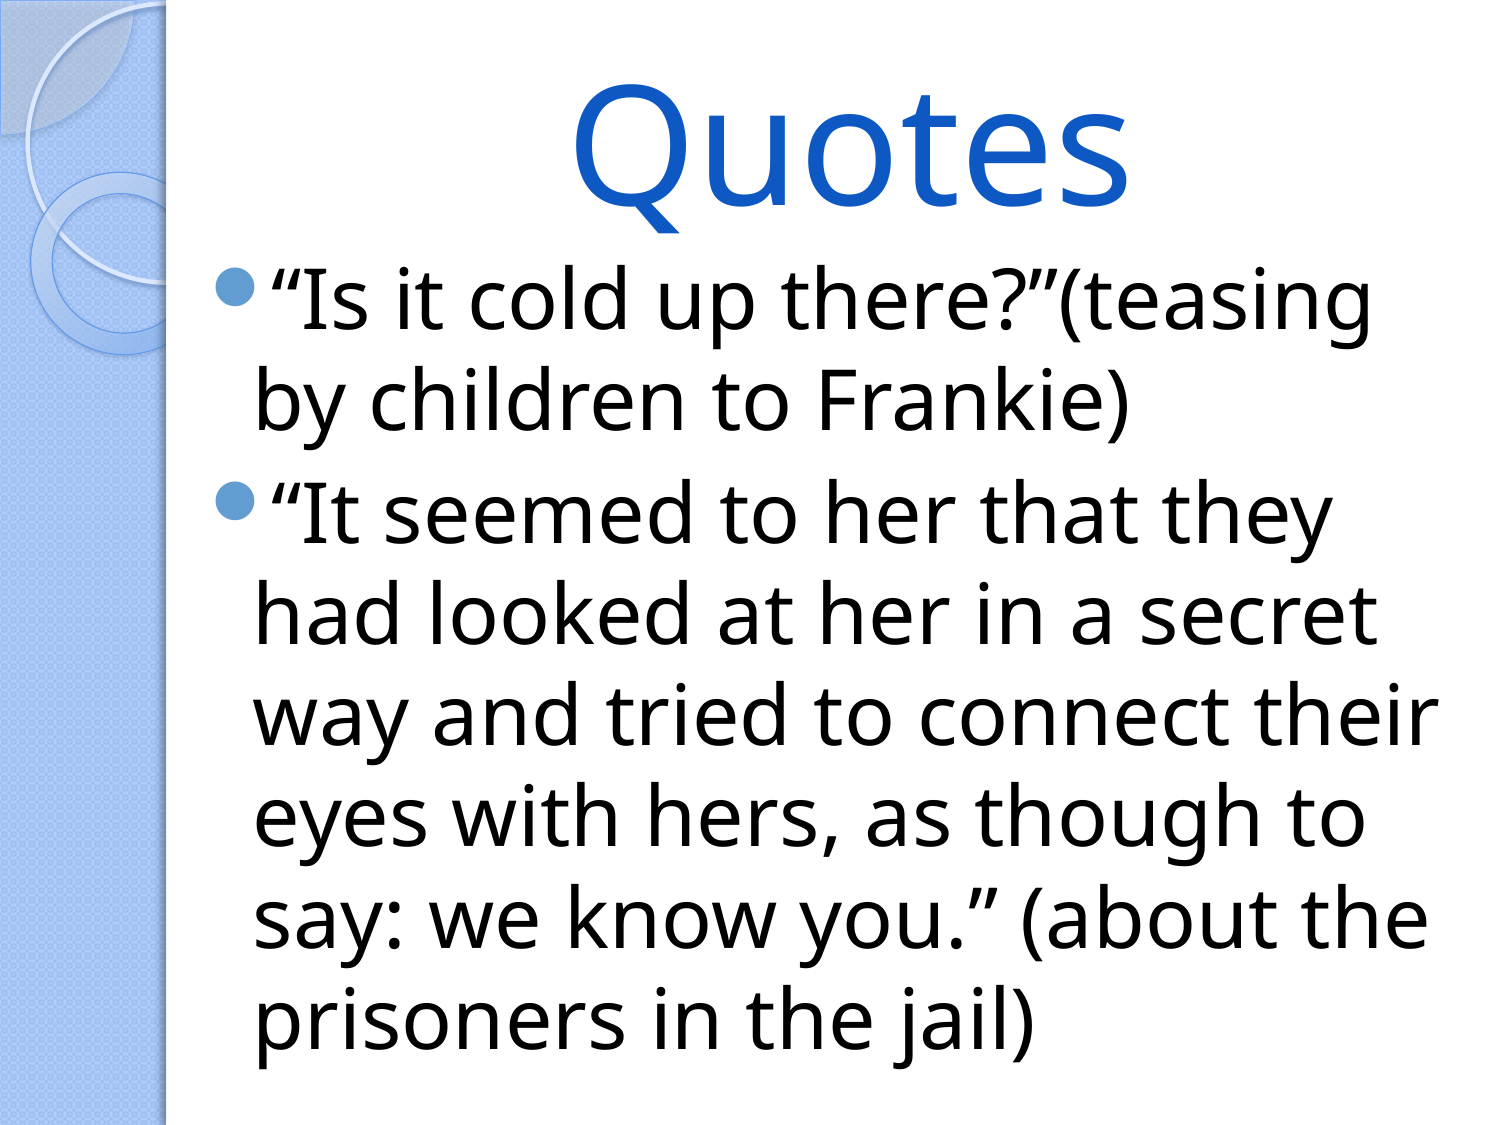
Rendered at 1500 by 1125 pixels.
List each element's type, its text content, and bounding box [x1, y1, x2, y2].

list “Is it cold up there?”(teasing by children to Frankie) “It seemed to her that they had looked at her in a secret way and tried to connect their eyes with hers, as though to say: we know you.” (about the prisoners in the jail) [183, 237, 1466, 1094]
title Quotes [235, 45, 1466, 233]
